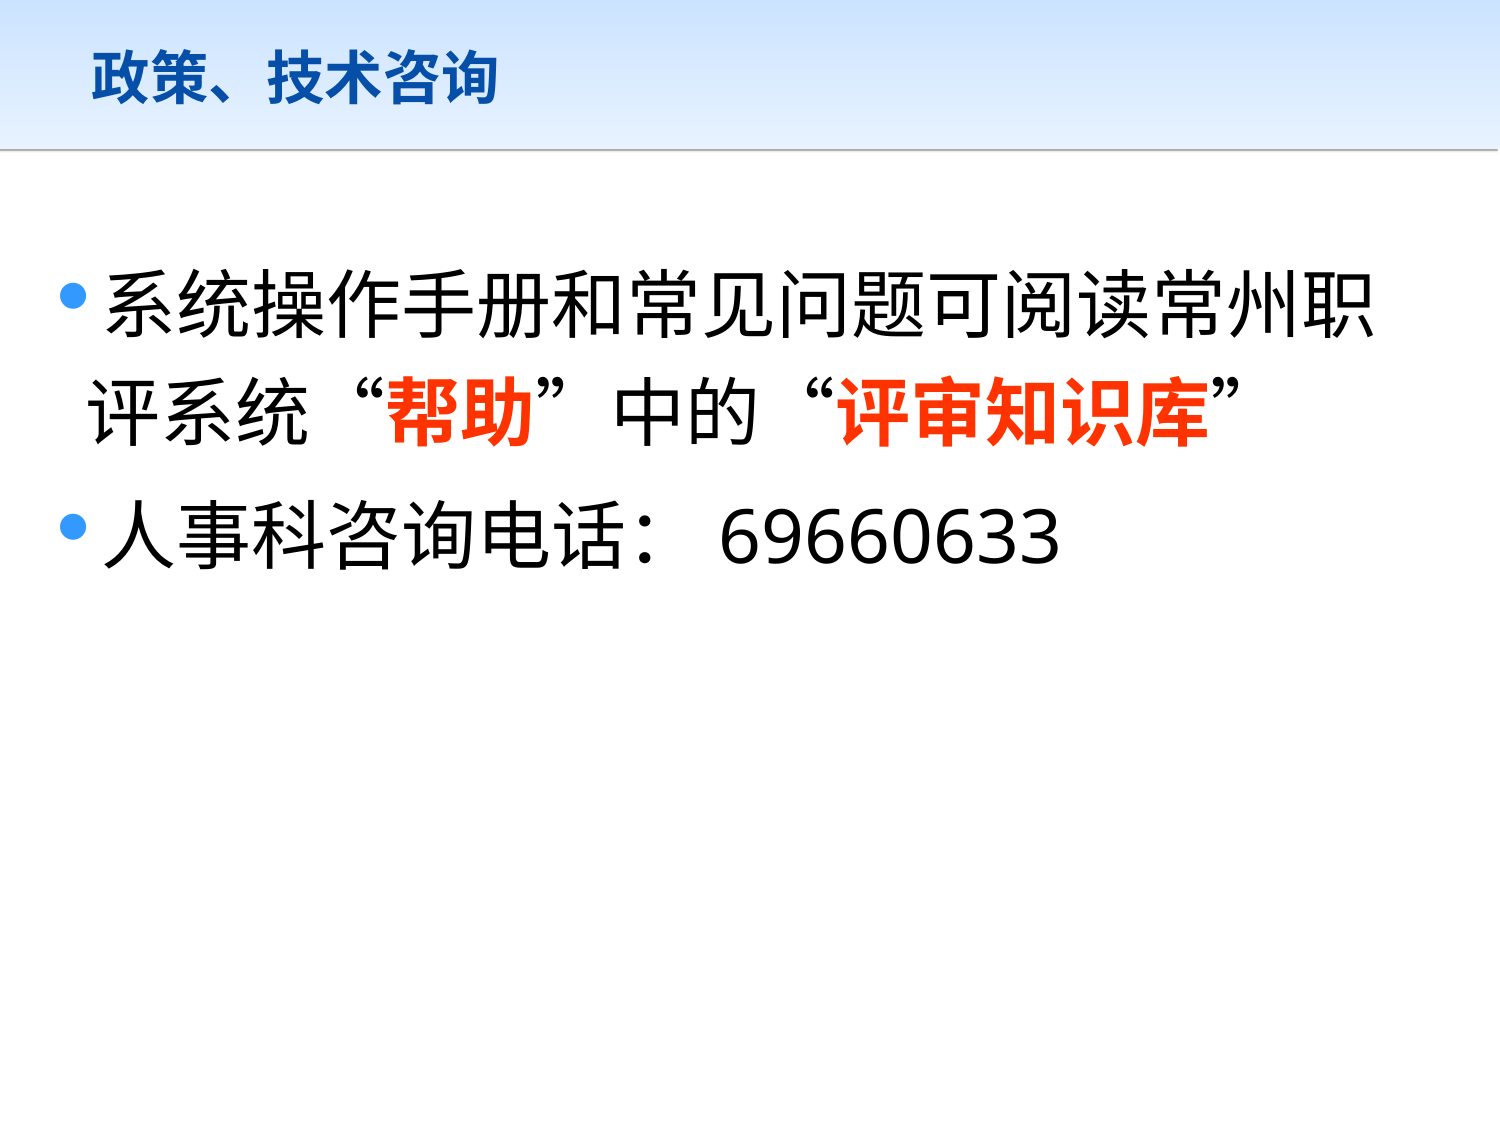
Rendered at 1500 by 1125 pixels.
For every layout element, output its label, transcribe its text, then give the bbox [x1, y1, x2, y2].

title 政策、技术咨询 [76, 23, 1424, 131]
list 系统操作手册和常见问题可阅读常州职评系统“帮助”中的“评审知识库” 人事科咨询电话：69660633 [40, 231, 1419, 971]
